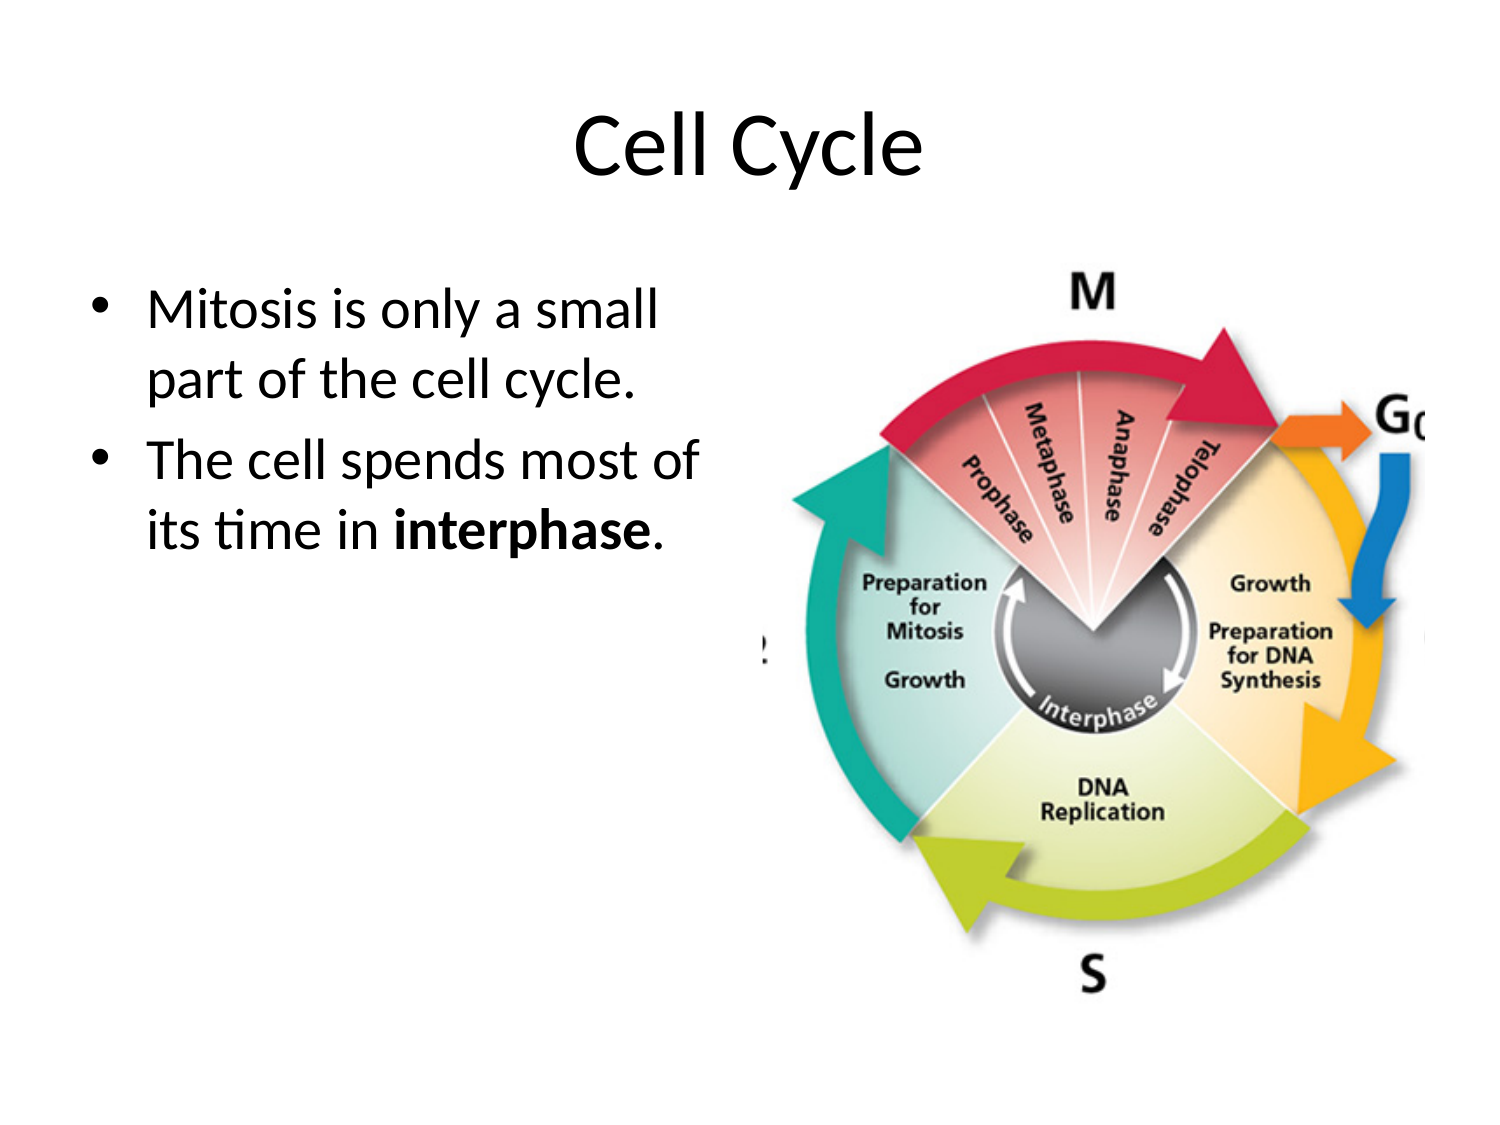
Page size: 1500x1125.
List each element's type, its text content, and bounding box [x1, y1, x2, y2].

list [762, 262, 1426, 1006]
title Cell Cycle [75, 45, 1425, 233]
list Mitosis is only a small part of the cell cycle. The cell spends most of its time in interphase. [75, 262, 738, 1005]
